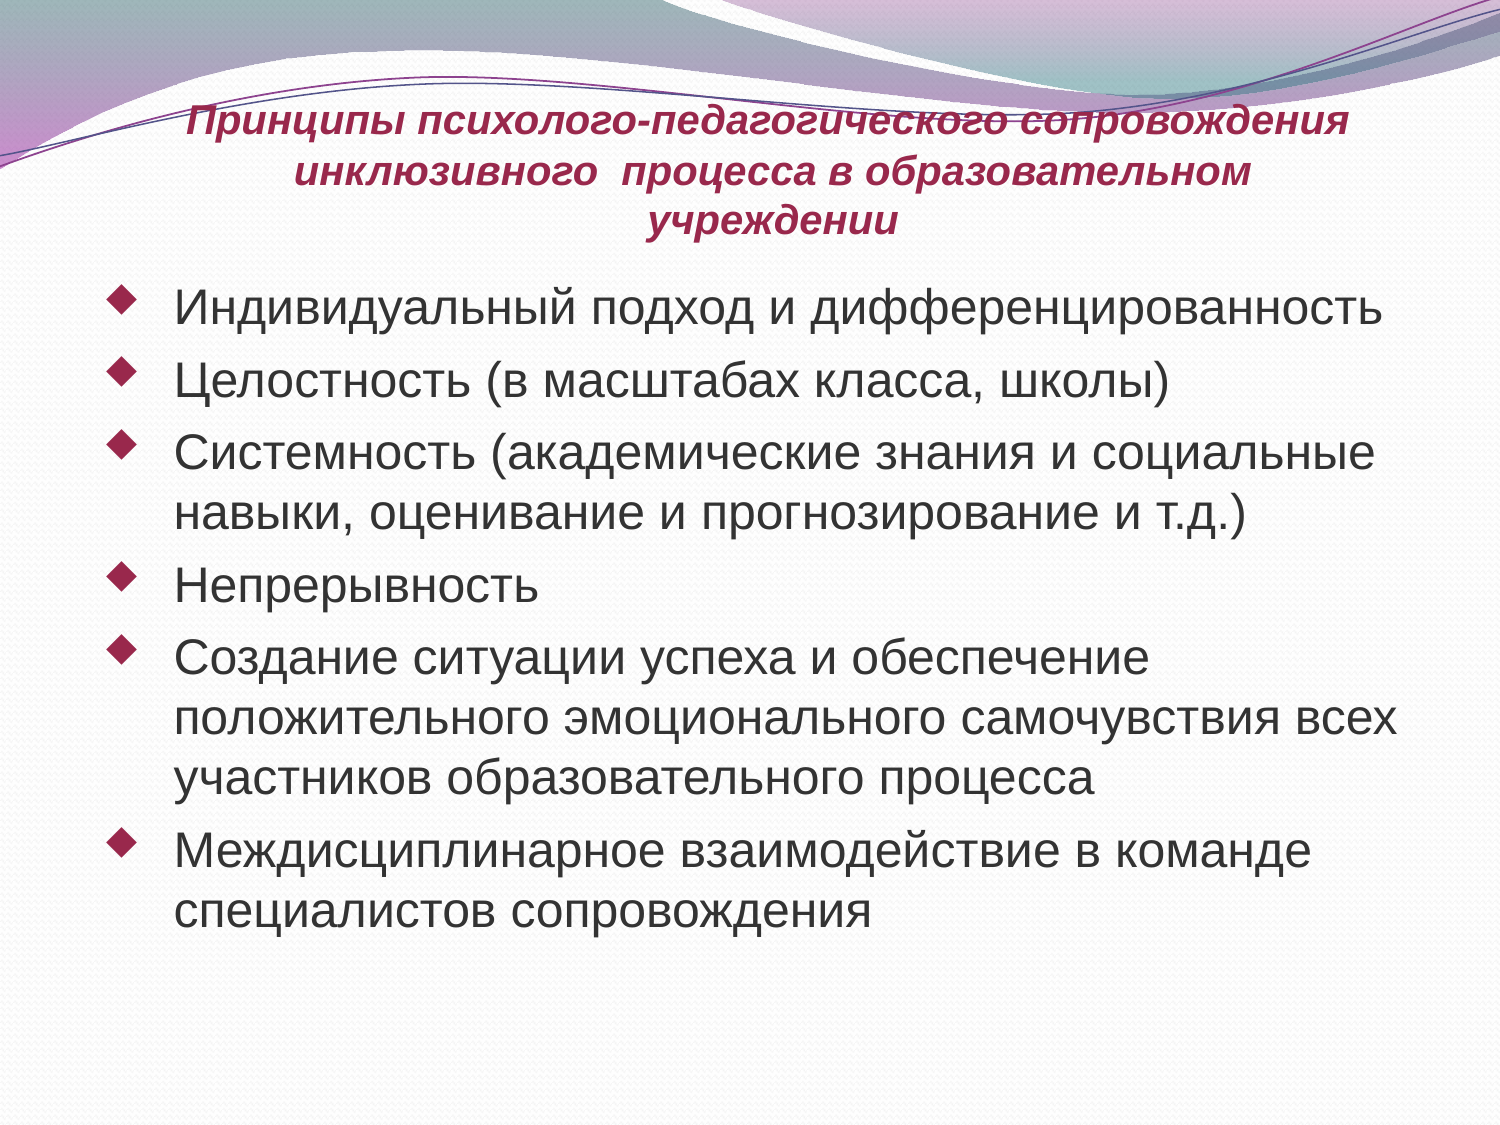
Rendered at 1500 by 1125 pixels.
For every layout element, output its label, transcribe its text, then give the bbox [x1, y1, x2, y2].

text_box Принципы психолого-педагогического сопровождения инклюзивного процесса в образовательном учреждении [29, 54, 1380, 282]
text_box Индивидуальный подход и дифференцированность Целостность (в масштабах класса, школы) Системность (академические знания и социальные навыки, оценивание и прогнозирование и т.д.) Непрерывность Создание ситуации успеха и обеспечение положительного эмоционального самочувствия всех участников образовательного процесса Междисциплинарное взаимодействие в команде специалистов сопровождения [76, 267, 1427, 1072]
